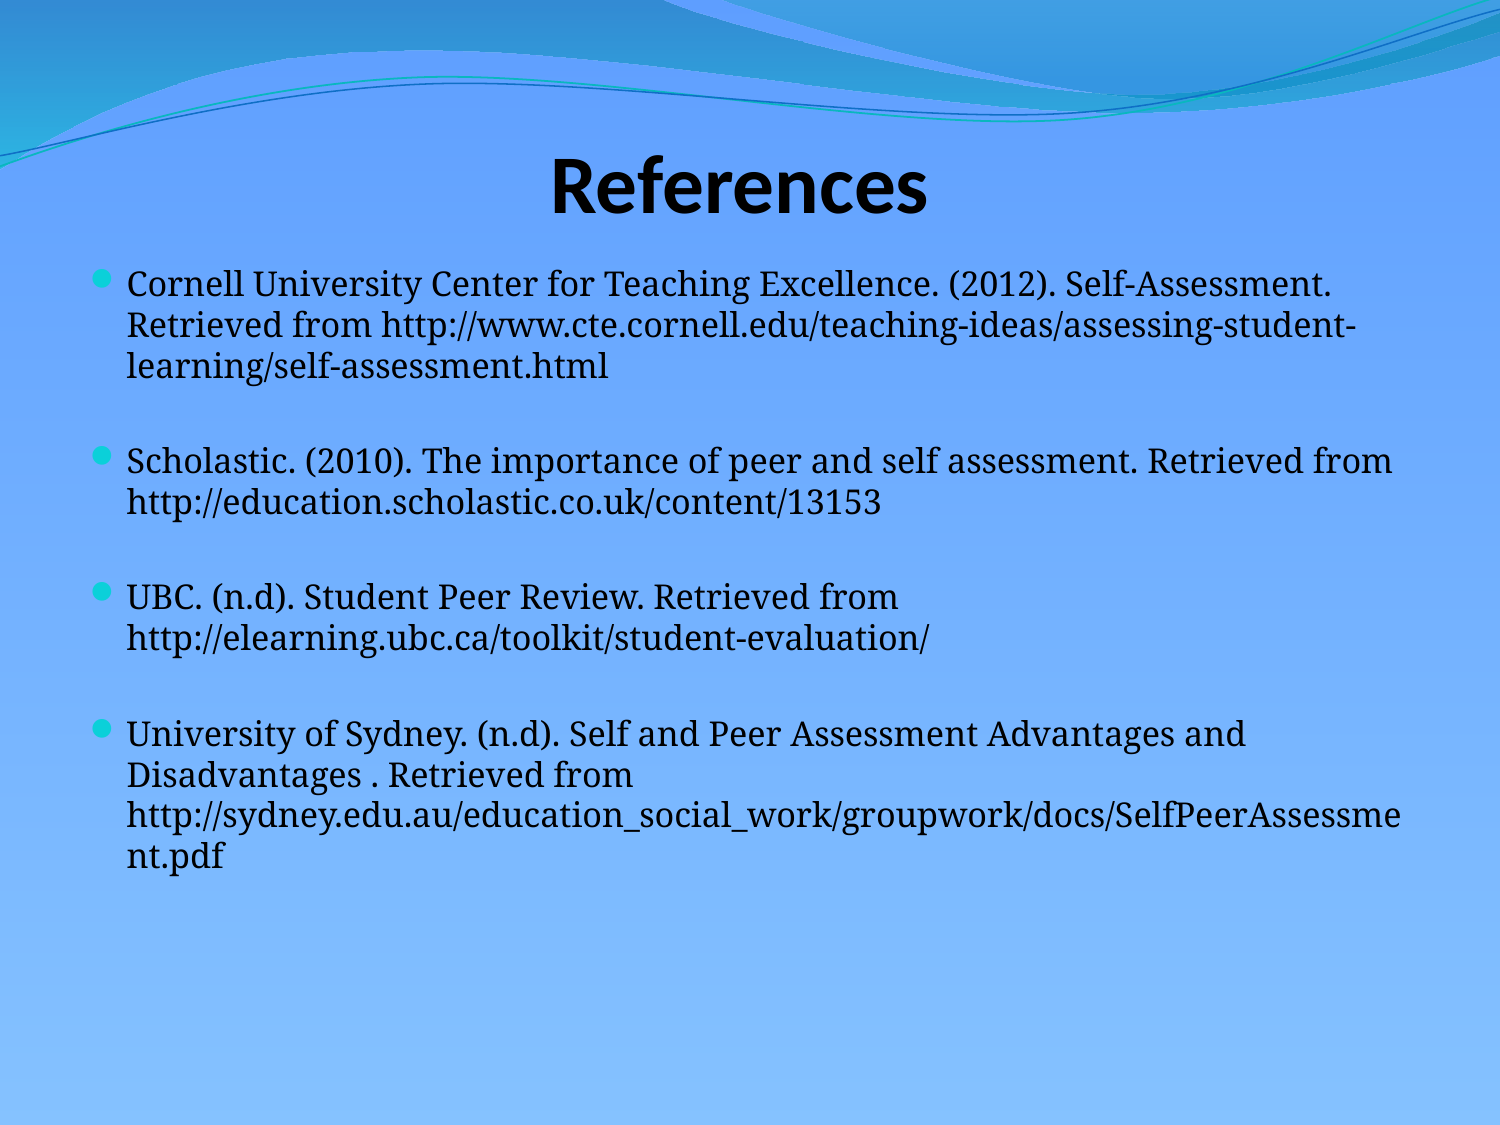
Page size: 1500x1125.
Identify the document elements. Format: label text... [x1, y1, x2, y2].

list Cornell University Center for Teaching Excellence. (2012). Self-Assessment. Retrieved from http://www.cte.cornell.edu/teaching-ideas/assessing-student-learning/self-assessment.html Scholastic. (2010). The importance of peer and self assessment. Retrieved from http://education.scholastic.co.uk/content/13153 UBC. (n.d). Student Peer Review. Retrieved from http://elearning.ubc.ca/toolkit/student-evaluation/ University of Sydney. (n.d). Self and Peer Assessment Advantages and Disadvantages . Retrieved from http://sydney.edu.au/education_social_work/groupwork/docs/SelfPeerAssessment.pdf [75, 255, 1425, 1083]
title References [64, 42, 1415, 231]
